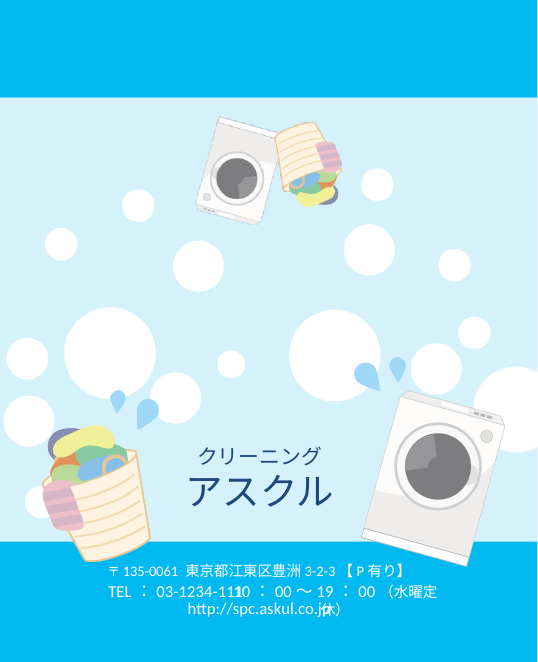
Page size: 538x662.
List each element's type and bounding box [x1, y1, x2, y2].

picture [413, 590, 421, 597]
picture [274, 565, 284, 574]
picture [188, 566, 197, 574]
picture [217, 566, 223, 576]
picture [246, 566, 255, 574]
picture [0, 98, 538, 566]
